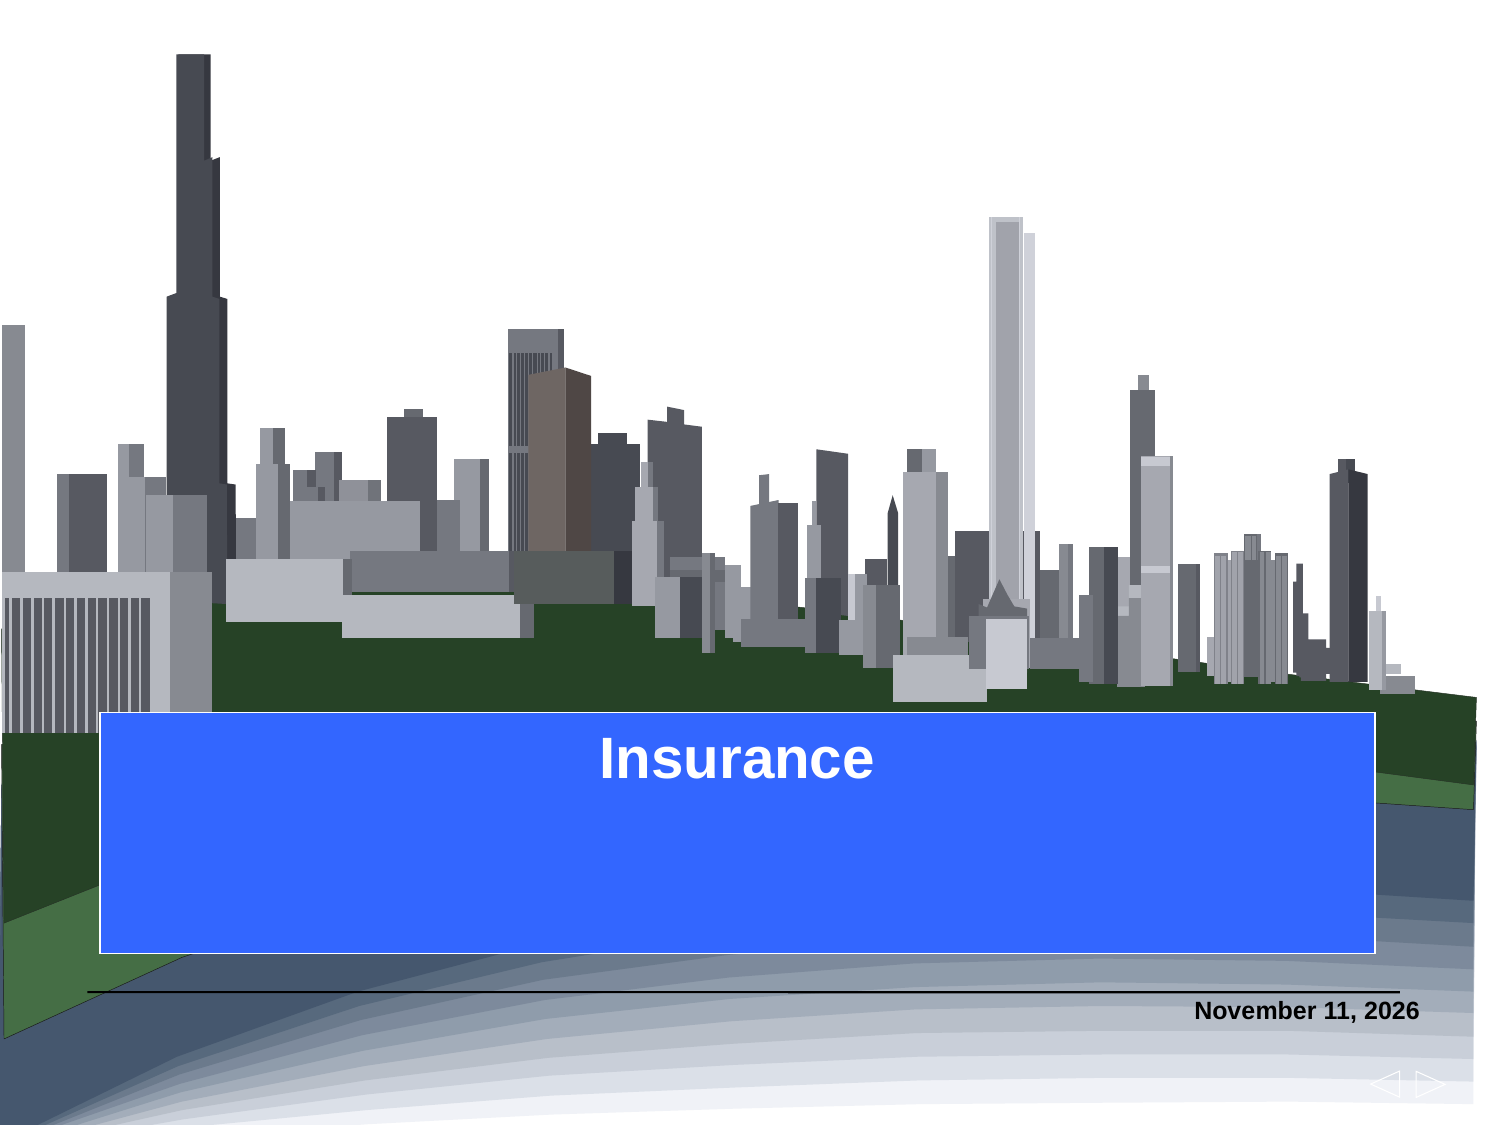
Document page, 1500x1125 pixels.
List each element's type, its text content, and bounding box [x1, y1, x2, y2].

title Insurance [99, 712, 1376, 954]
